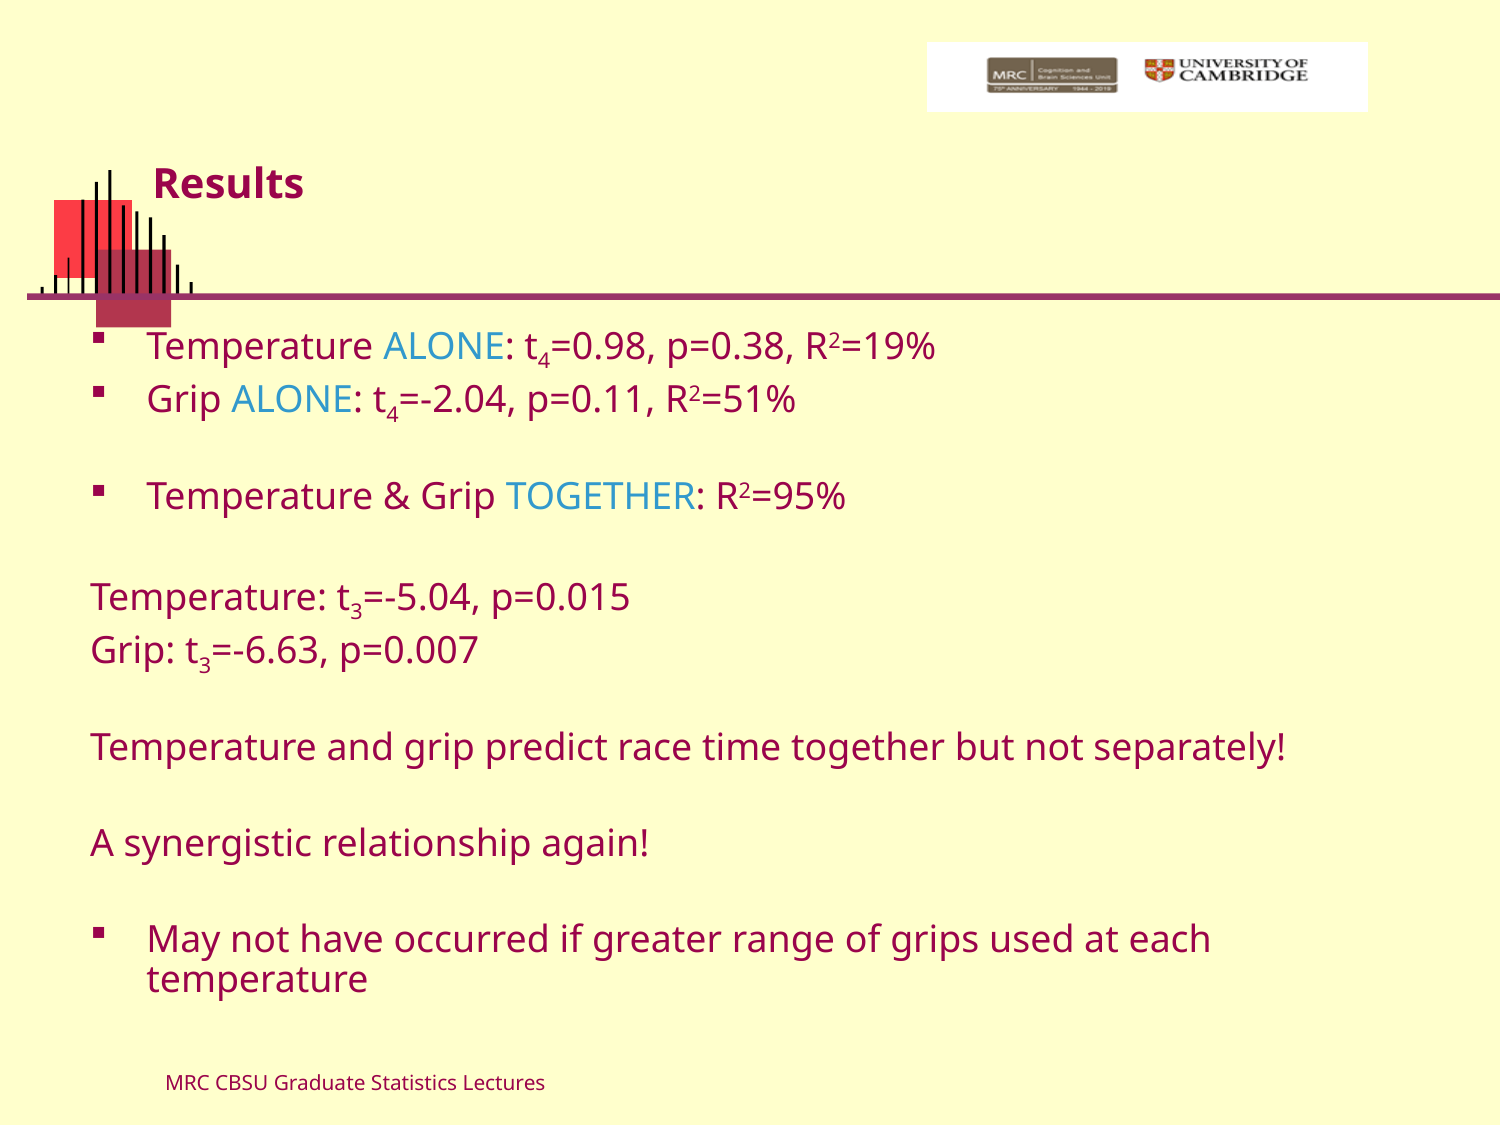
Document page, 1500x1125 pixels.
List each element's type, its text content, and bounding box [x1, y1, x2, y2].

footer MRC CBSU Graduate Statistics Lectures [149, 1062, 988, 1101]
list Temperature ALONE: t4=0.98, p=0.38, R2=19% Grip ALONE: t4=-2.04, p=0.11, R2=51% Temperature & Grip TOGETHER: R2=95% Temperature: t3=-5.04, p=0.015 Grip: t3=-6.63, p=0.007 Temperature and grip predict race time together but not separately! A synergistic relationship again! May not have occurred if greater range of grips used at each temperature [75, 262, 1425, 1038]
picture [927, 42, 1368, 112]
title Results [137, 137, 988, 233]
